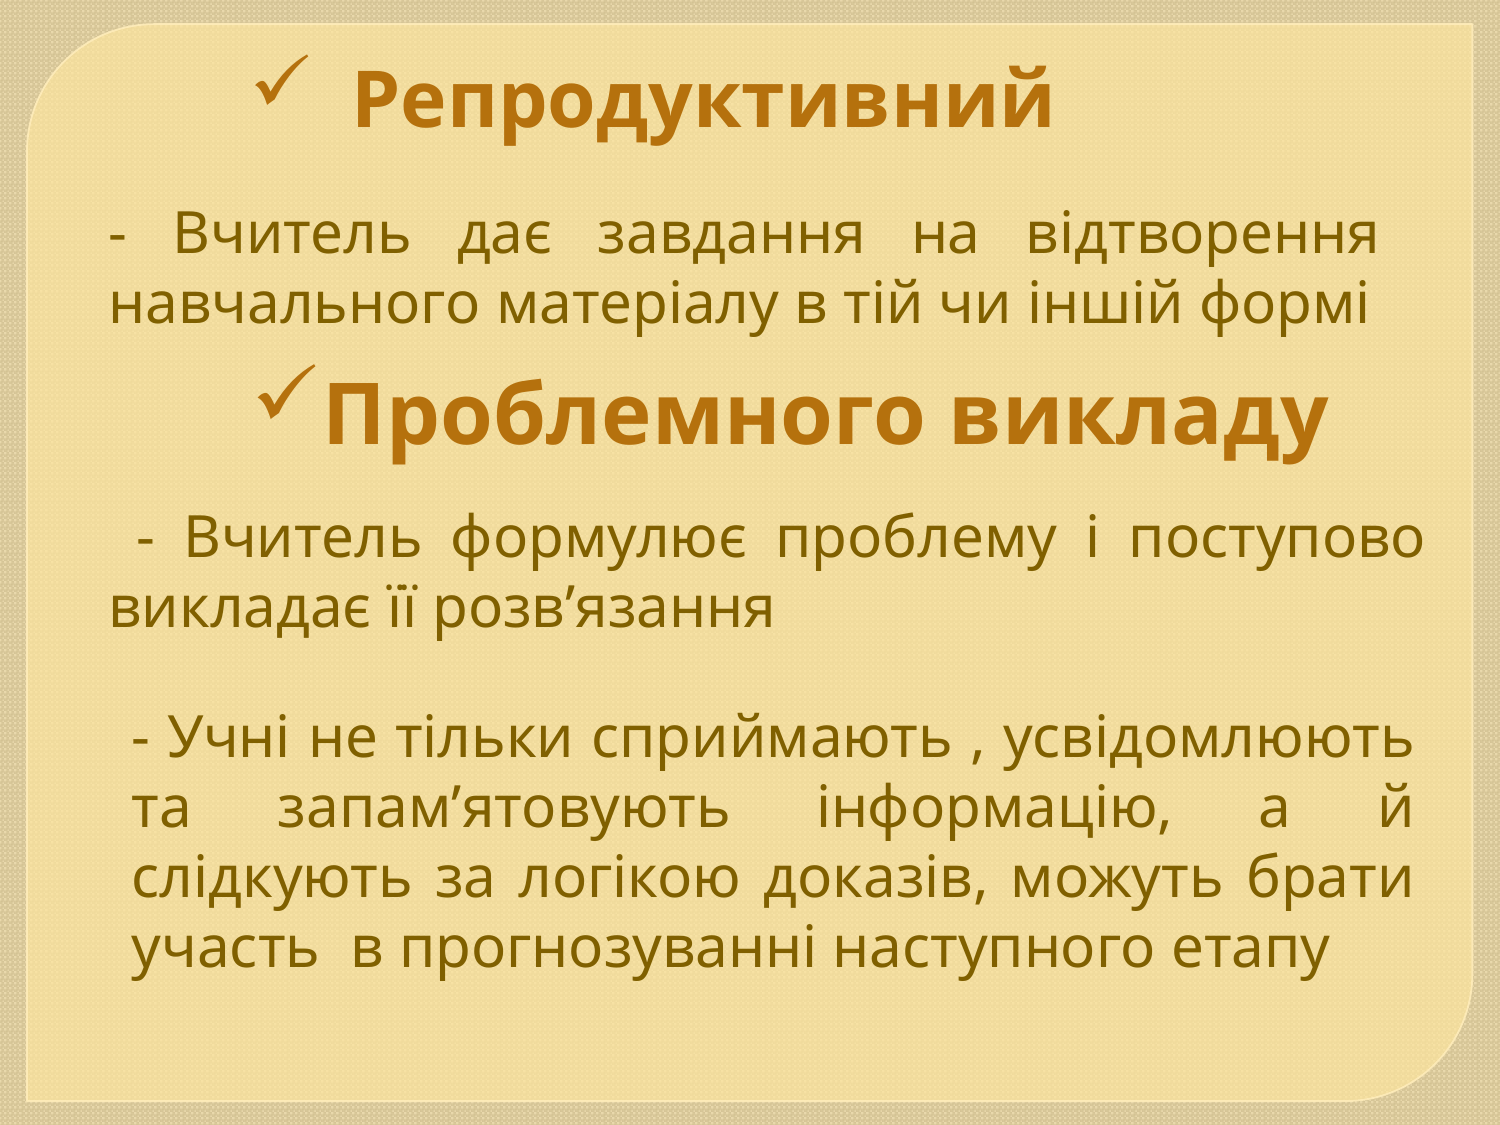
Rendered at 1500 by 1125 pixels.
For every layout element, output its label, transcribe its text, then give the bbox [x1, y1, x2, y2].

text_box - Вчитель дає завдання на відтворення навчального матеріалу в тій чи іншій формі [93, 187, 1395, 343]
text_box - Учні не тільки сприймають , усвідомлюють та запам’ятовують інформацію, а й слідкують за логікою доказів, можуть брати участь в прогнозуванні наступного етапу [117, 691, 1430, 986]
title Репродуктивний [70, 35, 1285, 586]
text_box - Вчитель формулює проблему і поступово викладає її розв’язання [93, 492, 1442, 647]
text_box Проблемного викладу [210, 351, 1372, 469]
